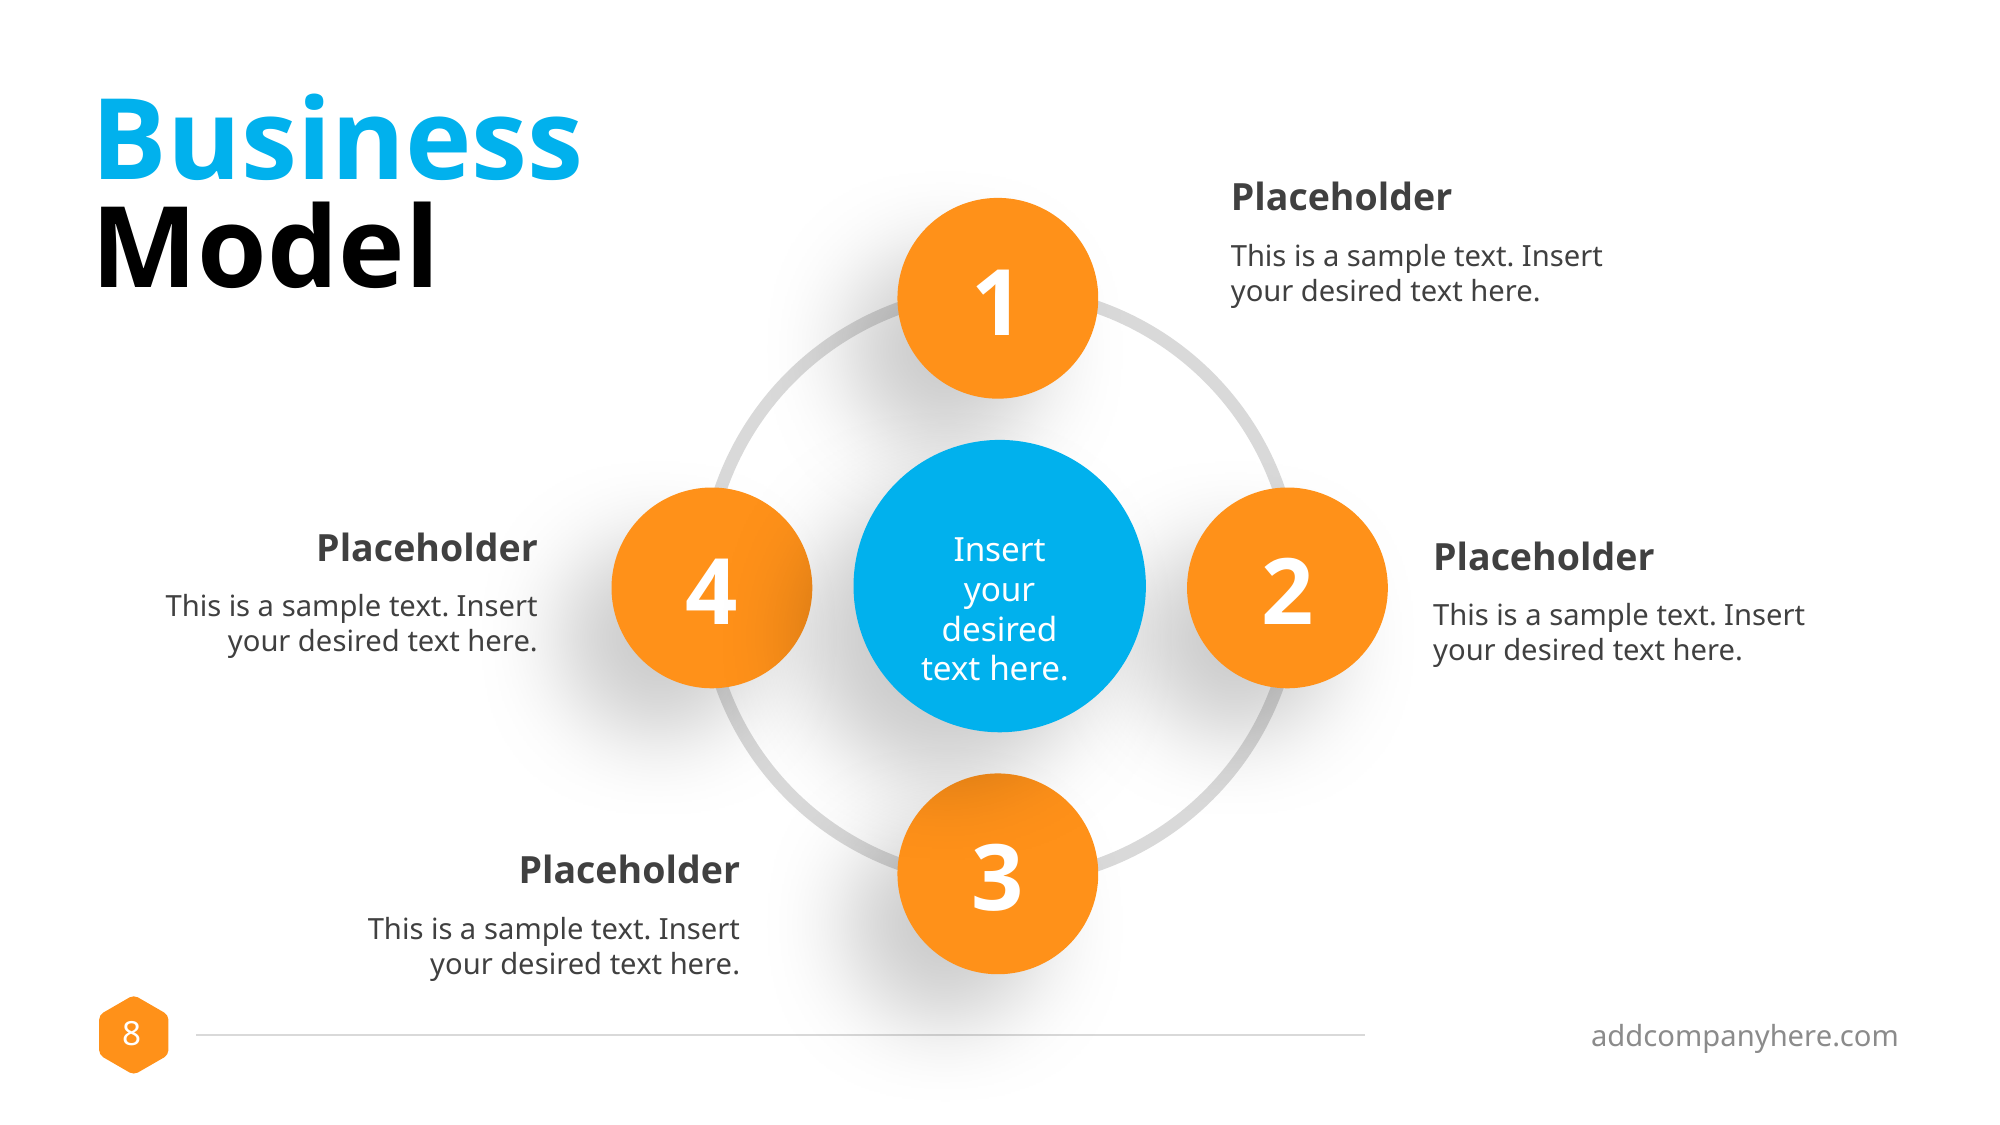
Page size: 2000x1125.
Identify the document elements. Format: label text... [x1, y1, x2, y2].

text_box [851, 437, 1149, 735]
text_box This is a sample text. Insert your desired text here. [148, 580, 553, 674]
text_box Business Model [91, 93, 949, 324]
text_box Insert your desired text here. [902, 520, 1097, 695]
footer addcompanyhere.com [1379, 1004, 1900, 1065]
text_box [1054, 306, 1280, 531]
text_box This is a sample text. Insert your desired text here. [350, 902, 755, 997]
slide_number 8 [100, 1005, 163, 1065]
text_box [1062, 744, 1225, 866]
text_box Placeholder [1216, 165, 1621, 227]
text_box [719, 361, 843, 523]
text_box This is a sample text. Insert your desired text here. [1216, 229, 1621, 323]
text_box Placeholder [148, 516, 553, 578]
text_box 2 [1184, 485, 1390, 691]
text_box Placeholder [1418, 525, 1823, 586]
text_box This is a sample text. Insert your desired text here. [1418, 589, 1823, 683]
text_box 4 [609, 485, 795, 691]
text_box [752, 743, 843, 834]
text_box 3 [895, 790, 1101, 977]
text_box 1 [898, 195, 1101, 401]
text_box Placeholder [350, 839, 755, 900]
